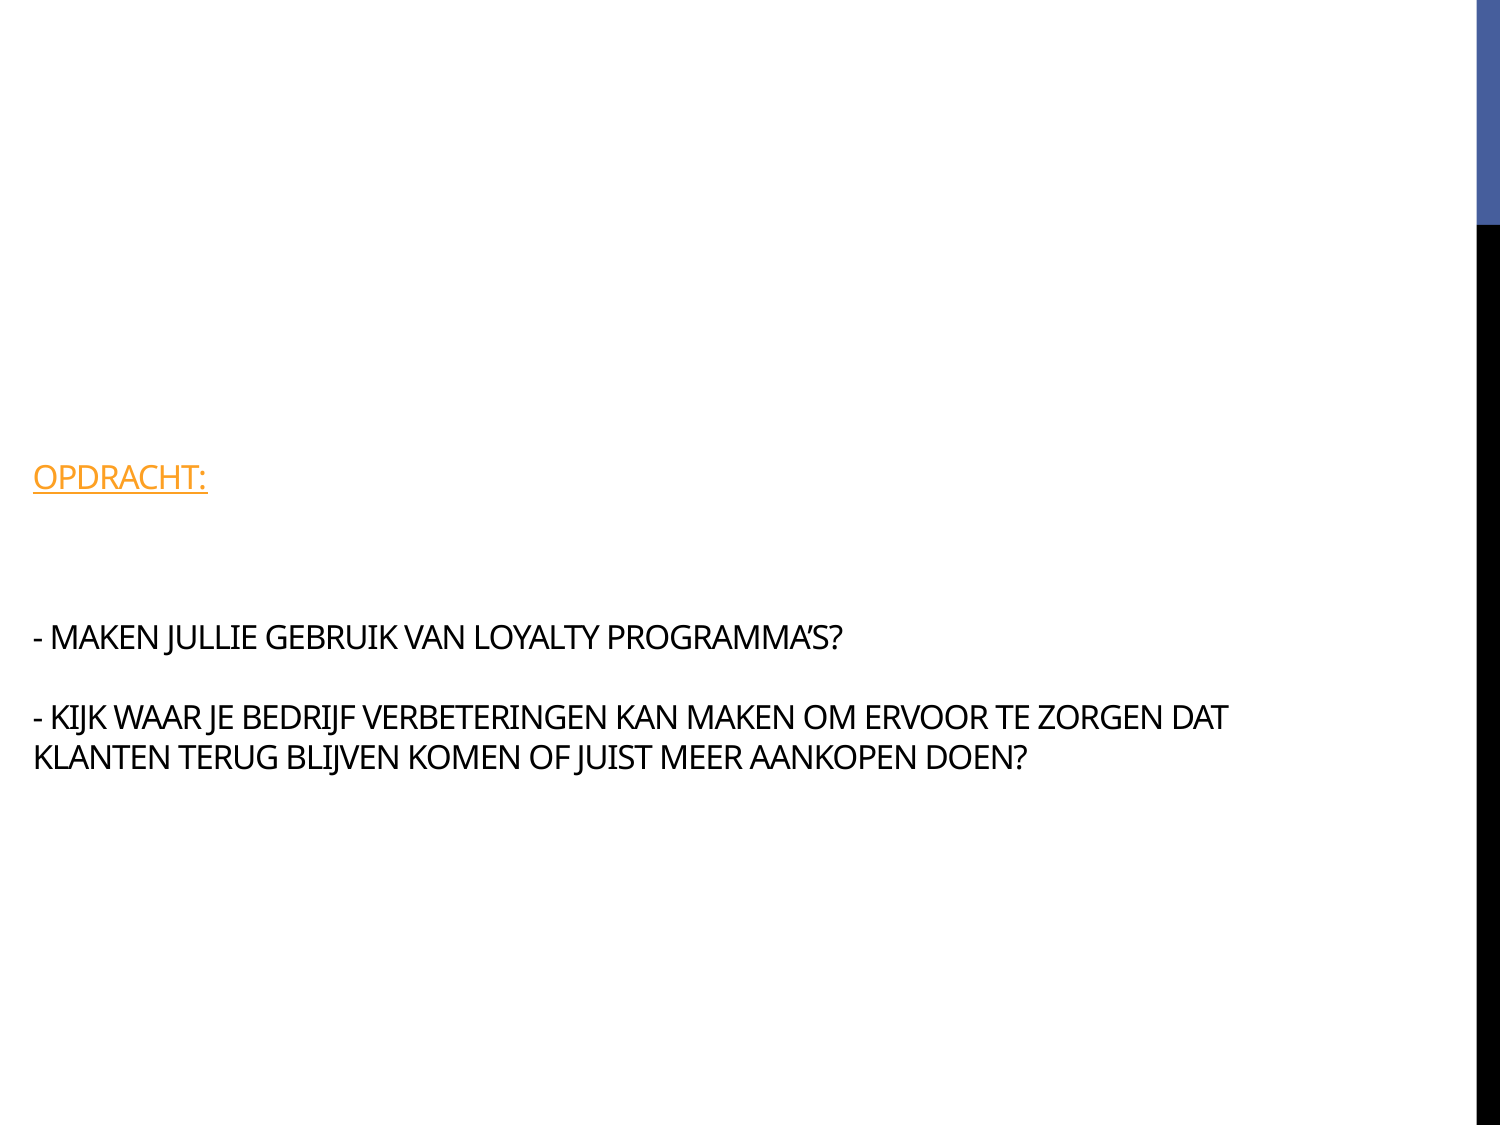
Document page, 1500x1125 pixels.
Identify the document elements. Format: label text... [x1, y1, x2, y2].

title Opdracht: - maken jullie gebruik van loyalty programma’s? - Kijk waar je bedrijf verbeteringen kan maken om ervoor te zorgen dat klanten terug blijven komen of juist meer aankopen doen? [17, 408, 1365, 988]
